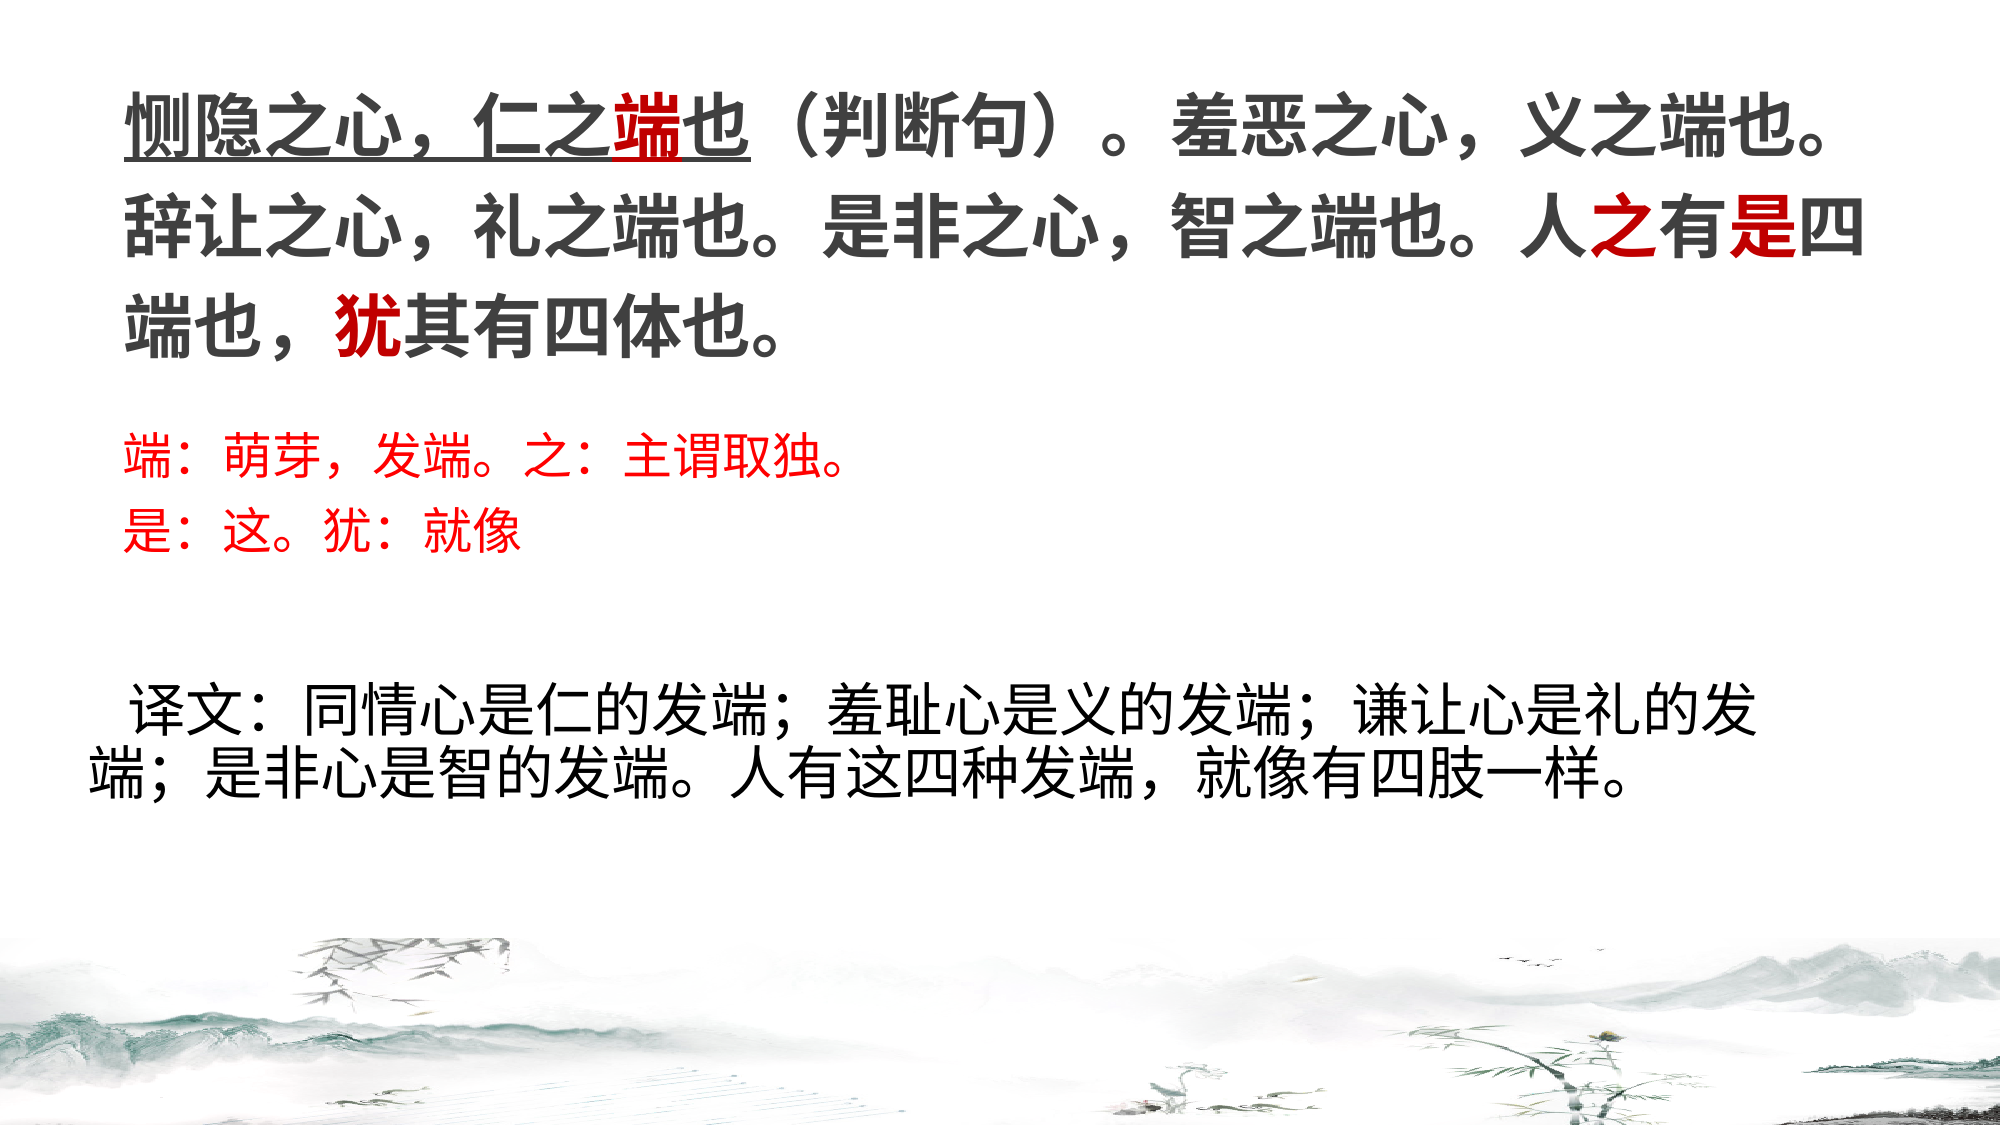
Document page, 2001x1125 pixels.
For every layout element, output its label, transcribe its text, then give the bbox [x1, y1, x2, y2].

text_box 译文：同情心是仁的发端；羞耻心是义的发端；谦让心是礼的发端；是非心是智的发端。人有这四种发端，就像有四肢一样。 [72, 673, 1784, 905]
picture [0, 938, 2000, 1125]
text_box 恻隐之心，仁之端也（判断句）。羞恶之心，义之端也。辞让之心，礼之端也。是非之心，智之端也。人之有是四端也，犹其有四体也。 [108, 57, 1891, 375]
text_box 端：萌芽，发端。之：主谓取独。 是：这。犹：就像 [107, 423, 1832, 616]
